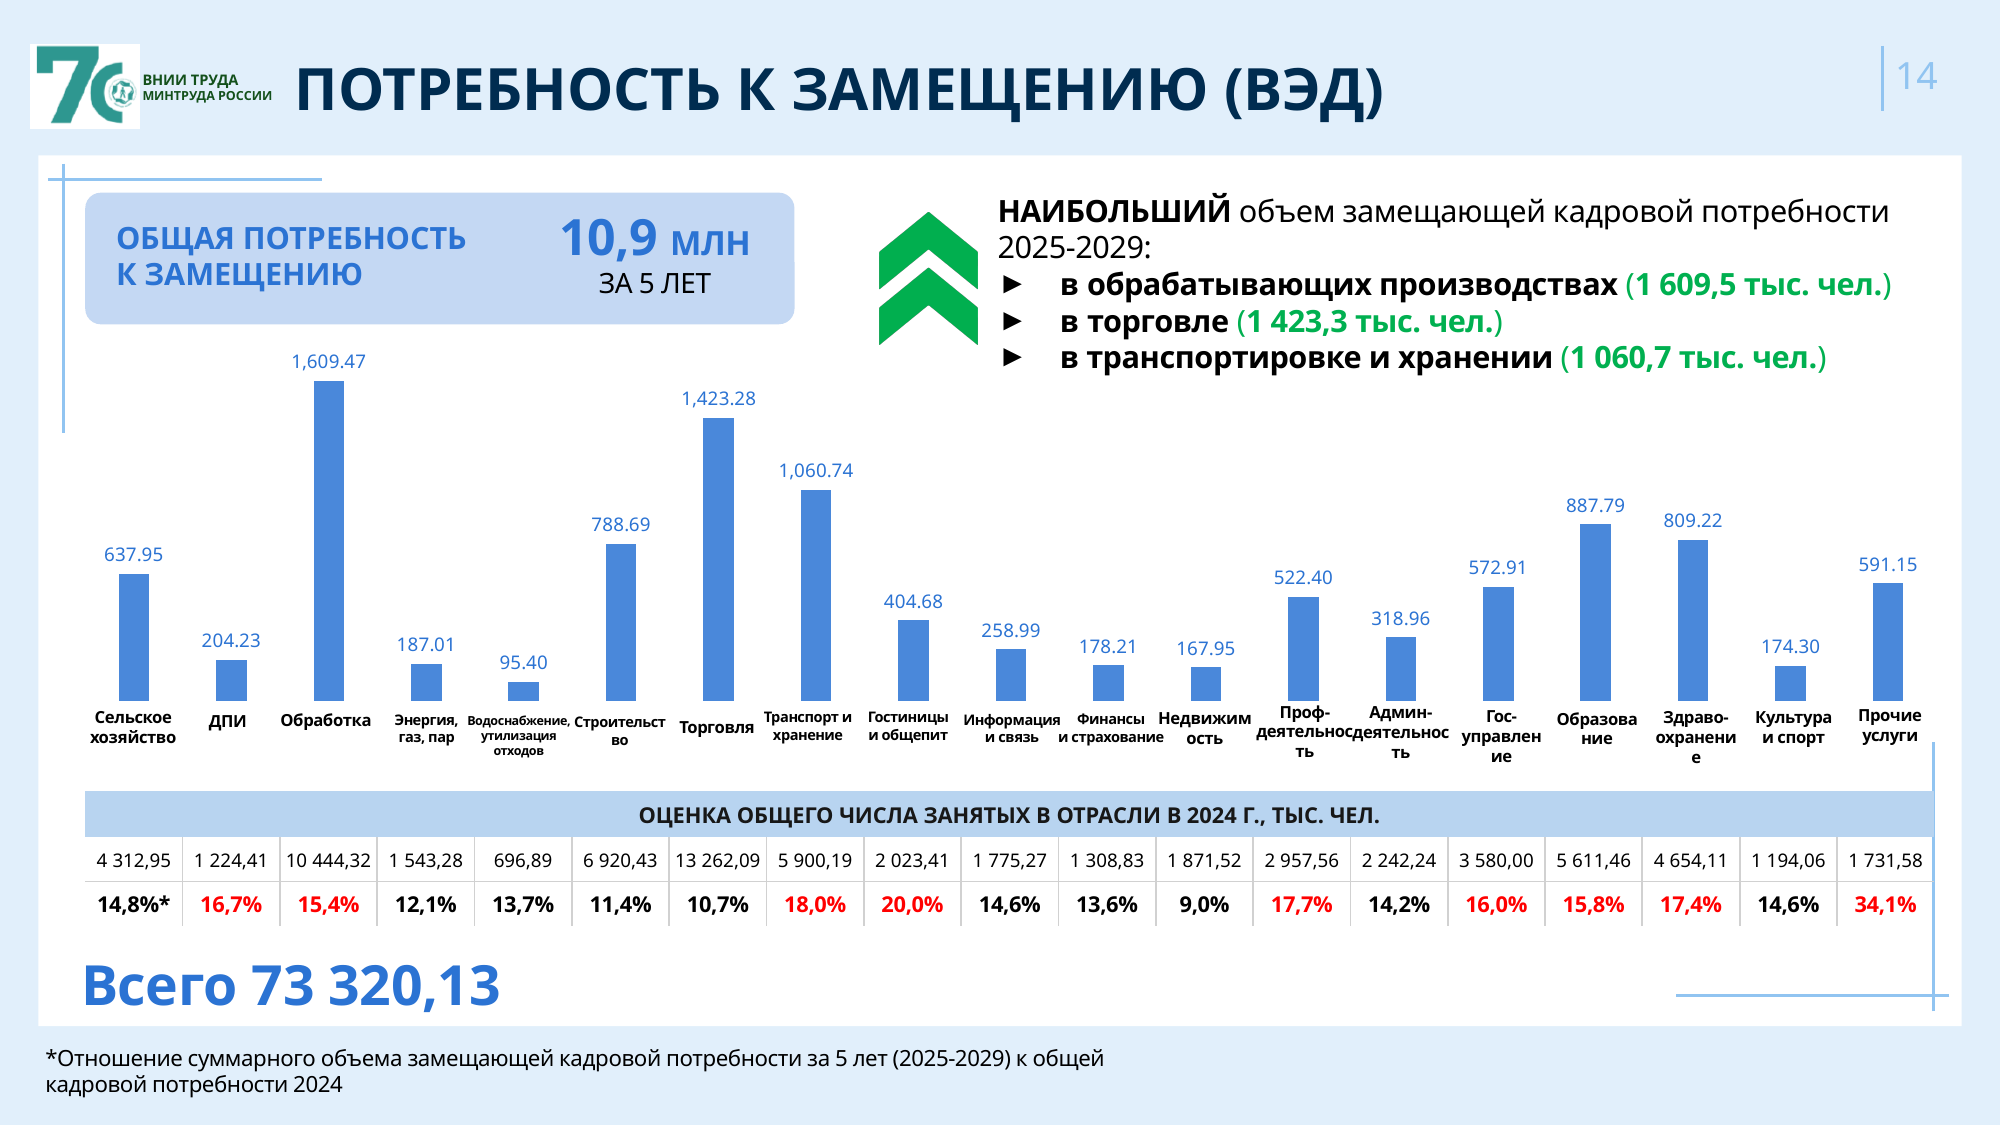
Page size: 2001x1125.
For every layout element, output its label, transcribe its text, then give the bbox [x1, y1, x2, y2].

text_box НАИБОЛЬШИЙ объем замещающей кадровой потребности 2025-2029: в обрабатывающих производствах (1 609,5 тыс. чел.) в торговле (1 423,3 тыс. чел.) в транспортировке и хранении (1 060,7 тыс. чел.) [981, 183, 1936, 341]
text_box Гос- управление [1442, 704, 1561, 780]
table_cell 696,89 [475, 837, 571, 881]
table_cell 14,6% [1741, 882, 1836, 926]
table_cell 14,2% [1351, 882, 1447, 926]
table_cell 12,1% [378, 882, 474, 926]
text_box Торговля [651, 708, 741, 757]
text_box Прочие услуги [1832, 696, 1949, 779]
text_box Всего 73 320,13 [65, 941, 739, 1026]
table_cell 14,6% [962, 882, 1058, 926]
table_cell 16,7% [183, 882, 279, 926]
table_header ОЦЕНКА ОБЩЕГО ЧИСЛА ЗАНЯТЫХ В ОТРАСЛИ В 2024 Г., ТЫС. ЧЕЛ. [85, 791, 1934, 837]
text_box Админ-деятельность [1335, 704, 1442, 776]
table_cell 15,8% [1546, 882, 1641, 926]
chart [84, 341, 1938, 704]
text_box ДПИ [174, 704, 282, 748]
table_cell 3 580,00 [1449, 837, 1544, 881]
table_cell 5 611,46 [1546, 837, 1641, 881]
table_cell 1 194,06 [1741, 837, 1836, 881]
table_cell 16,0% [1449, 882, 1544, 926]
table_cell 1 224,41 [183, 837, 279, 881]
table_cell 4 312,95 [85, 837, 182, 881]
text_box Недвижимость [1138, 704, 1272, 782]
table_cell 10 444,32 [281, 837, 376, 881]
table_cell 1 775,27 [962, 837, 1058, 881]
table_cell 11,4% [573, 882, 668, 926]
text_box Гостиницы и общепит [846, 704, 945, 757]
text_box Культура и спорт [1721, 704, 1866, 781]
table_cell 2 023,41 [865, 837, 960, 881]
text_box Водоснабжение, утилизация отходов [449, 704, 589, 786]
table_cell 14,8%* [85, 882, 182, 926]
table_cell 6 920,43 [573, 837, 668, 881]
text_box Здраво- охранение [1637, 704, 1721, 781]
text_box 14 [1916, 47, 1954, 108]
text_box Проф-деятельность [1239, 704, 1335, 776]
table_cell 15,4% [281, 882, 376, 926]
text_box Информация и связь [945, 704, 1030, 784]
table_cell 10,7% [670, 882, 766, 926]
text_box Образование [1540, 704, 1637, 760]
table_cell 4 654,11 [1643, 837, 1739, 881]
text_box Финансы и страхование [1030, 704, 1192, 784]
text_box Строительство [558, 704, 682, 761]
table_cell 34,1% [1838, 882, 1934, 926]
table_cell 2 957,56 [1254, 837, 1350, 881]
table_cell 1 731,58 [1838, 837, 1934, 881]
text_box Энергия, газ, пар [359, 704, 449, 760]
table_cell 13 262,09 [670, 837, 766, 881]
table_cell 17,7% [1254, 882, 1350, 926]
text_box Сельское хозяйство [65, 698, 202, 760]
text_box Транспорт и хранение [741, 704, 846, 757]
picture [878, 212, 979, 345]
text_box *Отношение суммарного объема замещающей кадровой потребности за 5 лет (2025-2029) к общей кадровой потребности 2024 [29, 1035, 1176, 1105]
table_cell 1 308,83 [1059, 837, 1155, 881]
table_cell 5 900,19 [767, 837, 863, 881]
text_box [84, 192, 796, 325]
table_cell 13,6% [1059, 882, 1155, 926]
table_cell 1 871,52 [1157, 837, 1252, 881]
table_cell 20,0% [865, 882, 960, 926]
text_box Обработка [253, 704, 359, 747]
table_cell 2 242,24 [1351, 837, 1447, 881]
table_cell 18,0% [767, 882, 863, 926]
table_cell 1 543,28 [378, 837, 474, 881]
text_box ПОТРЕБНОСТЬ К ЗАМЕЩЕНИЮ (ВЭД) [279, 47, 1916, 136]
table_cell 13,7% [475, 882, 571, 926]
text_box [30, 44, 276, 130]
table_cell 9,0% [1157, 882, 1252, 926]
table_cell 17,4% [1643, 882, 1739, 926]
